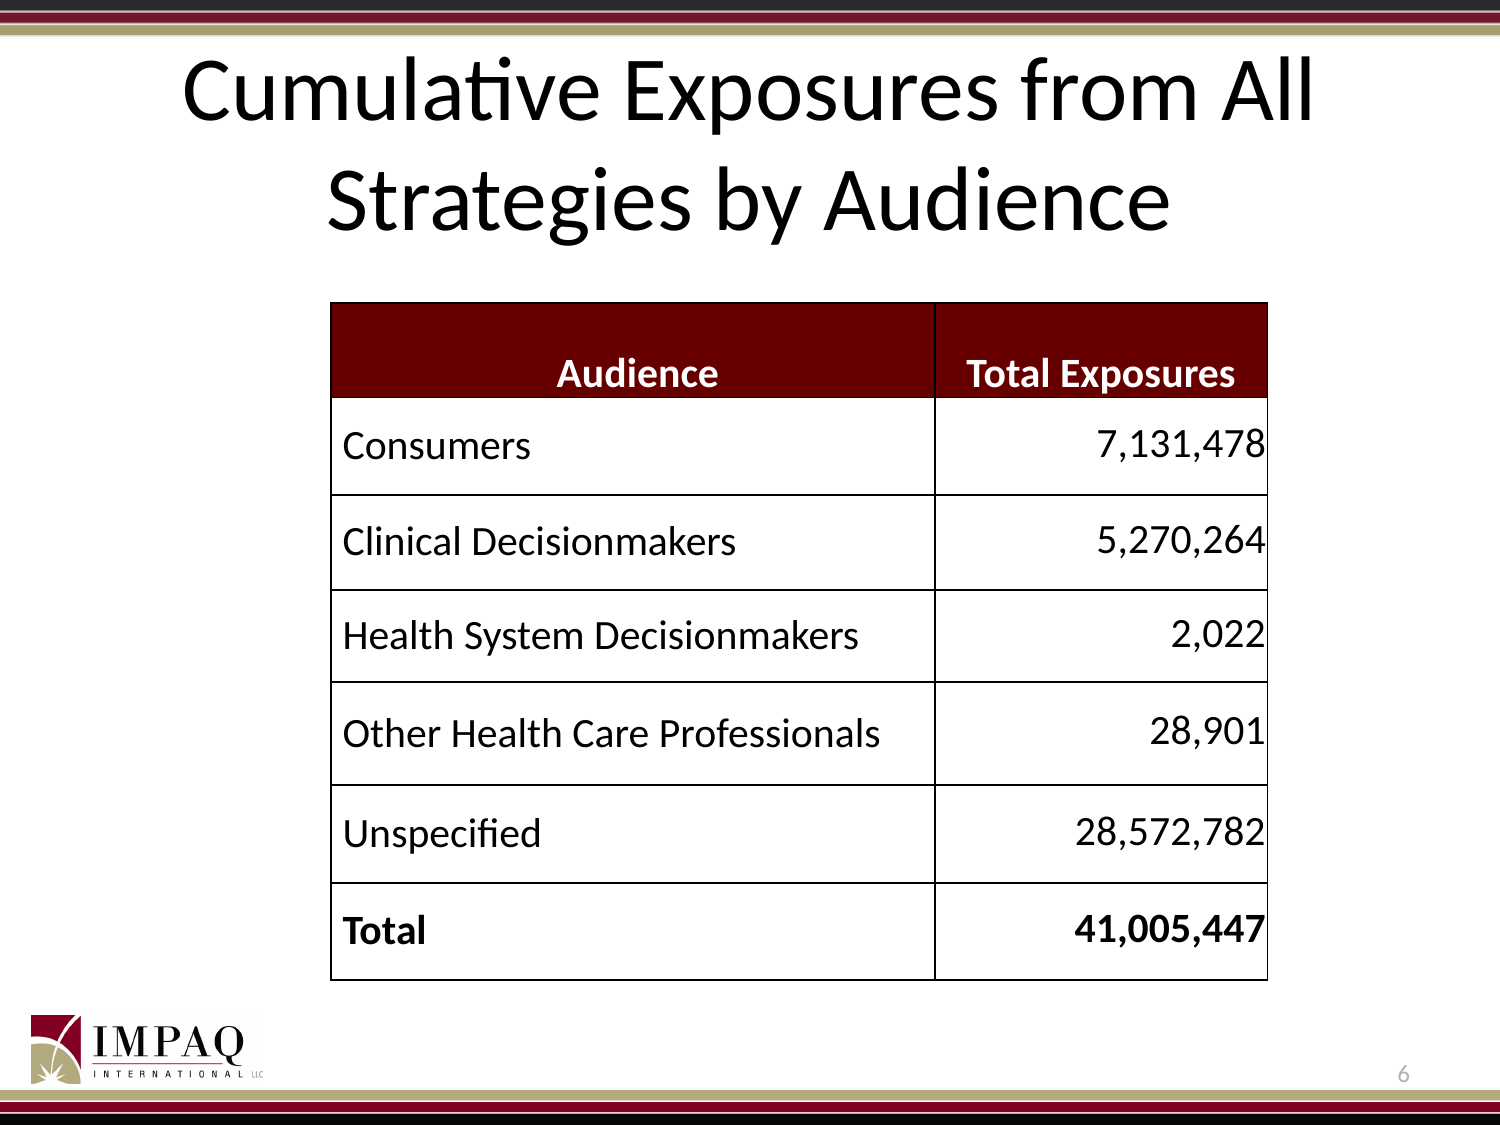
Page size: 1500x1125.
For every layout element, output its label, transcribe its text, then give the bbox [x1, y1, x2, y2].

table_cell Unspecified [332, 786, 934, 882]
table_header Audience [332, 304, 934, 397]
table_header Total Exposures [936, 304, 1267, 397]
picture [0, 1090, 1500, 1125]
table_cell Consumers [332, 398, 934, 494]
table_cell 28,572,782 [936, 786, 1267, 882]
picture [0, 0, 1500, 44]
table_cell Total [332, 884, 934, 979]
table_cell Clinical Decisionmakers [332, 496, 934, 589]
title Cumulative Exposures from All Strategies by Audience [75, 45, 1425, 233]
table_cell 28,901 [936, 683, 1267, 784]
table_cell 7,131,478 [936, 398, 1267, 494]
table_cell Health System Decisionmakers [332, 591, 934, 681]
table_cell 41,005,447 [936, 884, 1267, 979]
table_cell 2,022 [936, 591, 1267, 681]
picture [31, 1015, 263, 1084]
table_cell 5,270,264 [936, 496, 1267, 589]
table_cell Other Health Care Professionals [332, 683, 934, 784]
slide_number 6 [1074, 1042, 1425, 1103]
